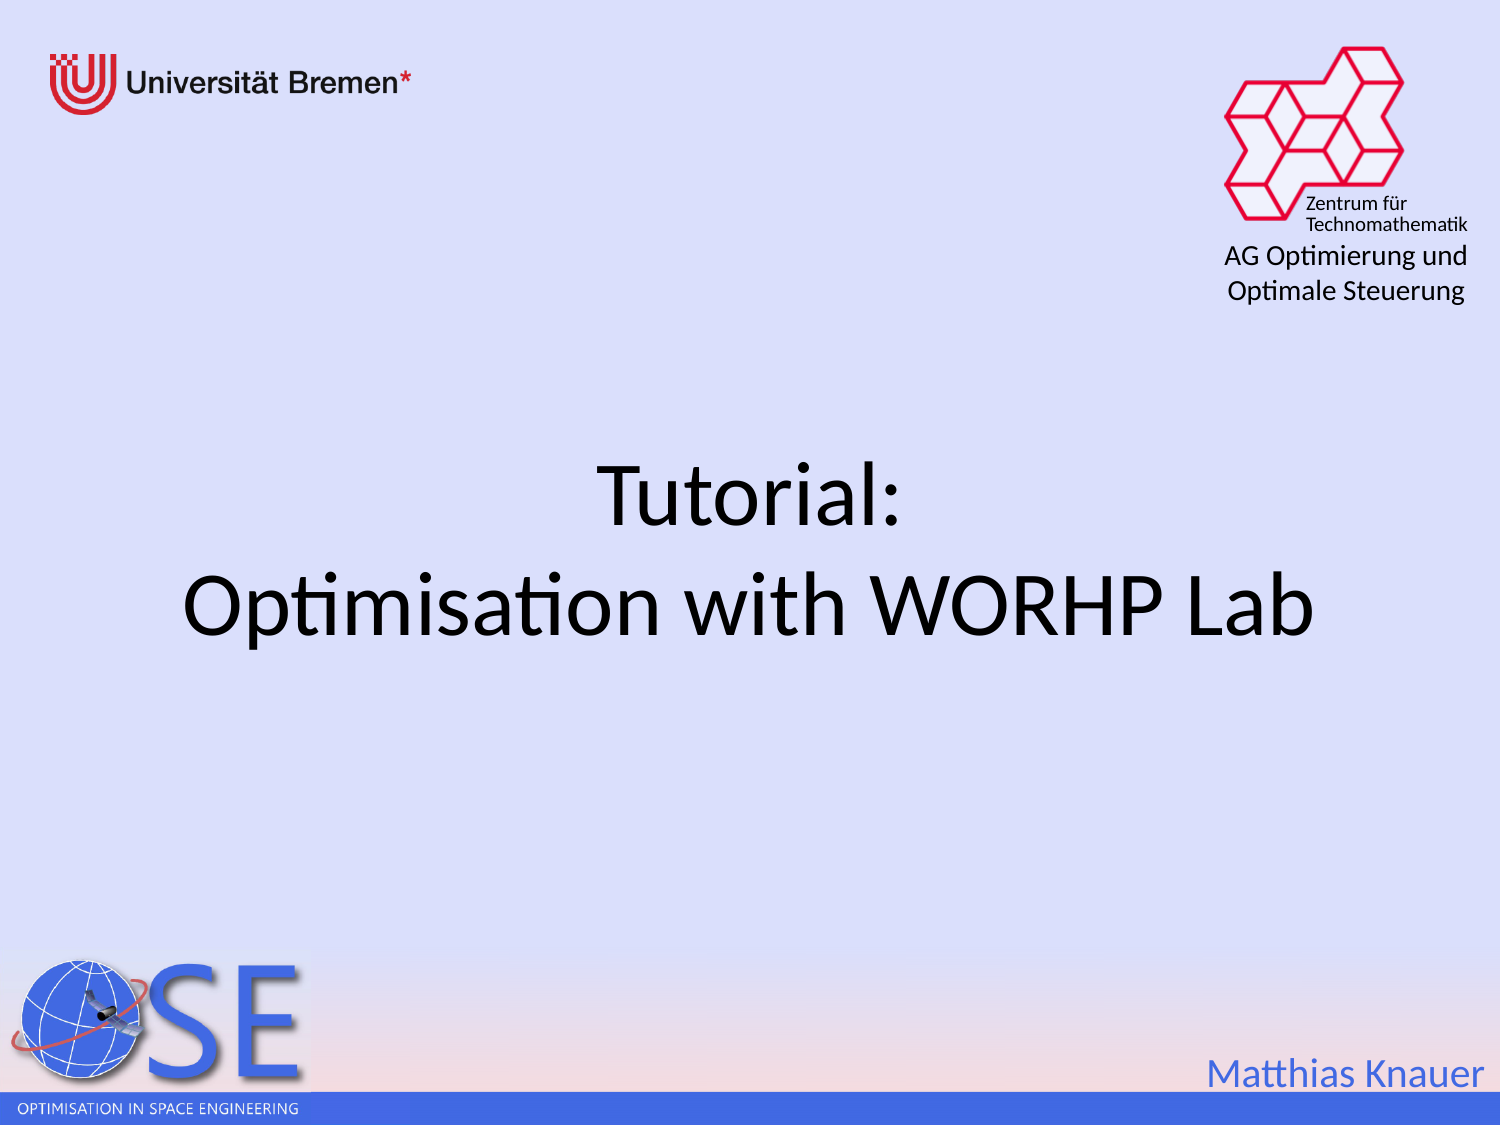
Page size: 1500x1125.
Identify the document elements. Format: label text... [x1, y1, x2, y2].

picture [1222, 42, 1464, 235]
text_box Zentrum für Technomathematik [1291, 186, 1500, 244]
title Tutorial: Optimisation with WORHP Lab [0, 428, 1500, 659]
picture [49, 53, 411, 115]
picture [0, 947, 1500, 1125]
text_box AG Optimierung und Optimale Steuerung [1192, 229, 1500, 314]
